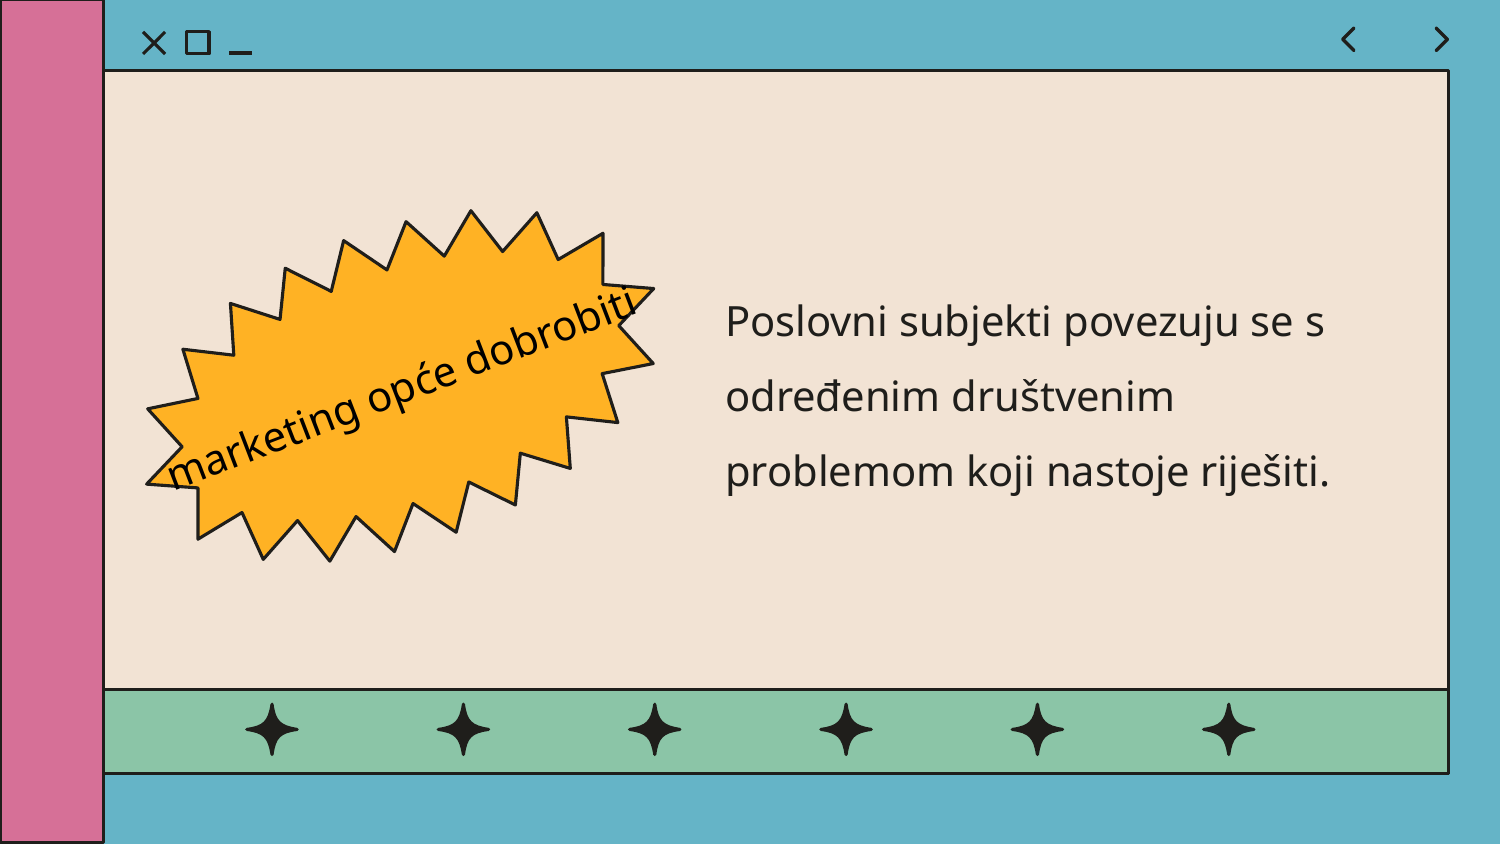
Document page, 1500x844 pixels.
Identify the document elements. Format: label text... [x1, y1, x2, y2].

text_box [1435, 27, 1449, 52]
text_box [1342, 27, 1355, 52]
text_box marketing opće dobrobiti [146, 210, 654, 562]
subtitle Poslovni subjekti povezuju se s određenim društvenim problemom koji nastoje riješiti. [710, 230, 1380, 534]
